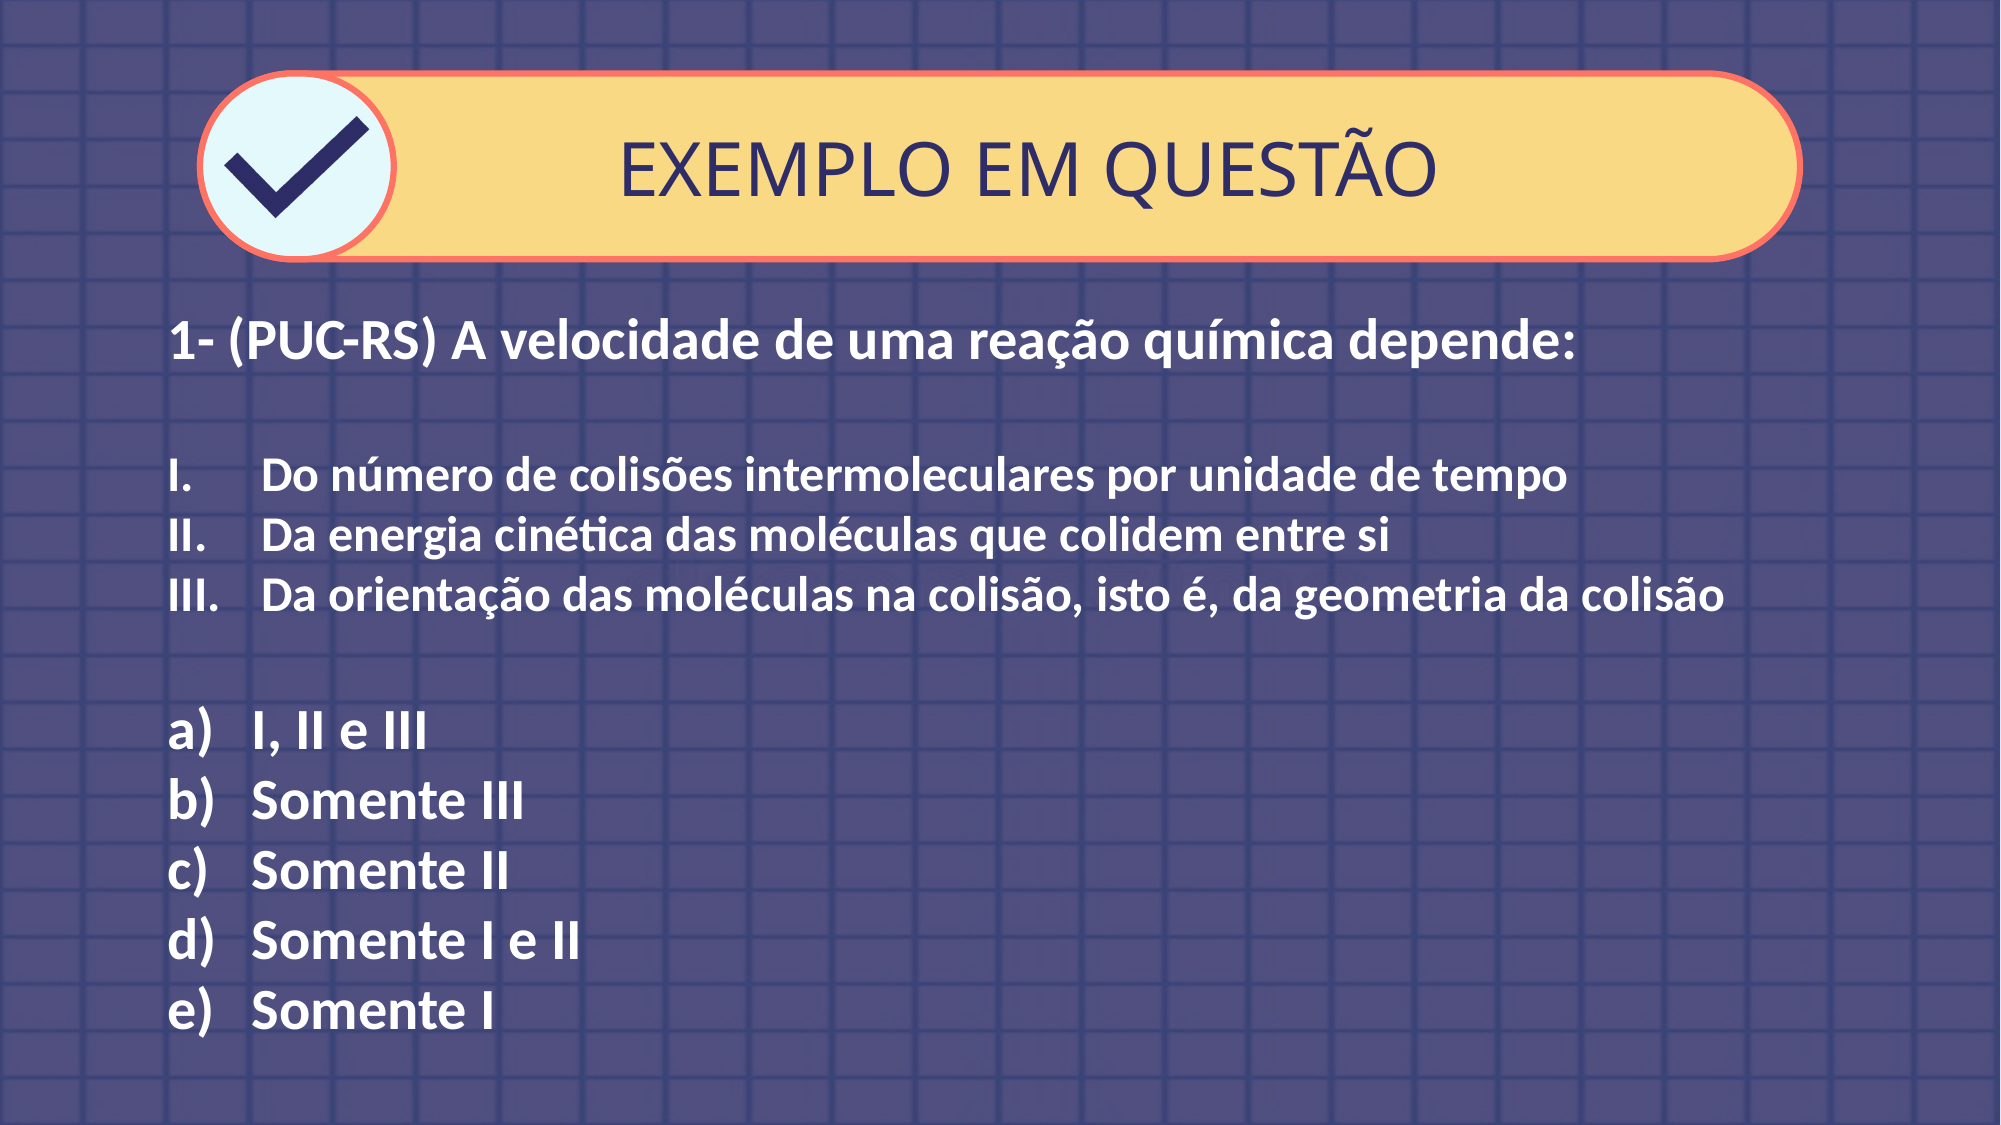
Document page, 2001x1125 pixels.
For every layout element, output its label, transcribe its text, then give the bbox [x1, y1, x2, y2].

text_box [372, 105, 395, 228]
picture [0, 0, 2001, 1125]
text_box [237, 242, 357, 261]
text_box [236, 72, 357, 91]
text_box 1- (PUC-RS) A velocidade de uma reação química depende: Do número de colisões intermoleculares por unidade de tempo Da energia cinética das moléculas que colidem entre si Da orientação das moléculas na colisão, isto é, da geometria da colisão I, II e III Somente III Somente II Somente I e II Somente I [152, 294, 1945, 1049]
text_box EXEMPLO EM QUESTÃO [309, 72, 1802, 261]
text_box [198, 105, 221, 227]
